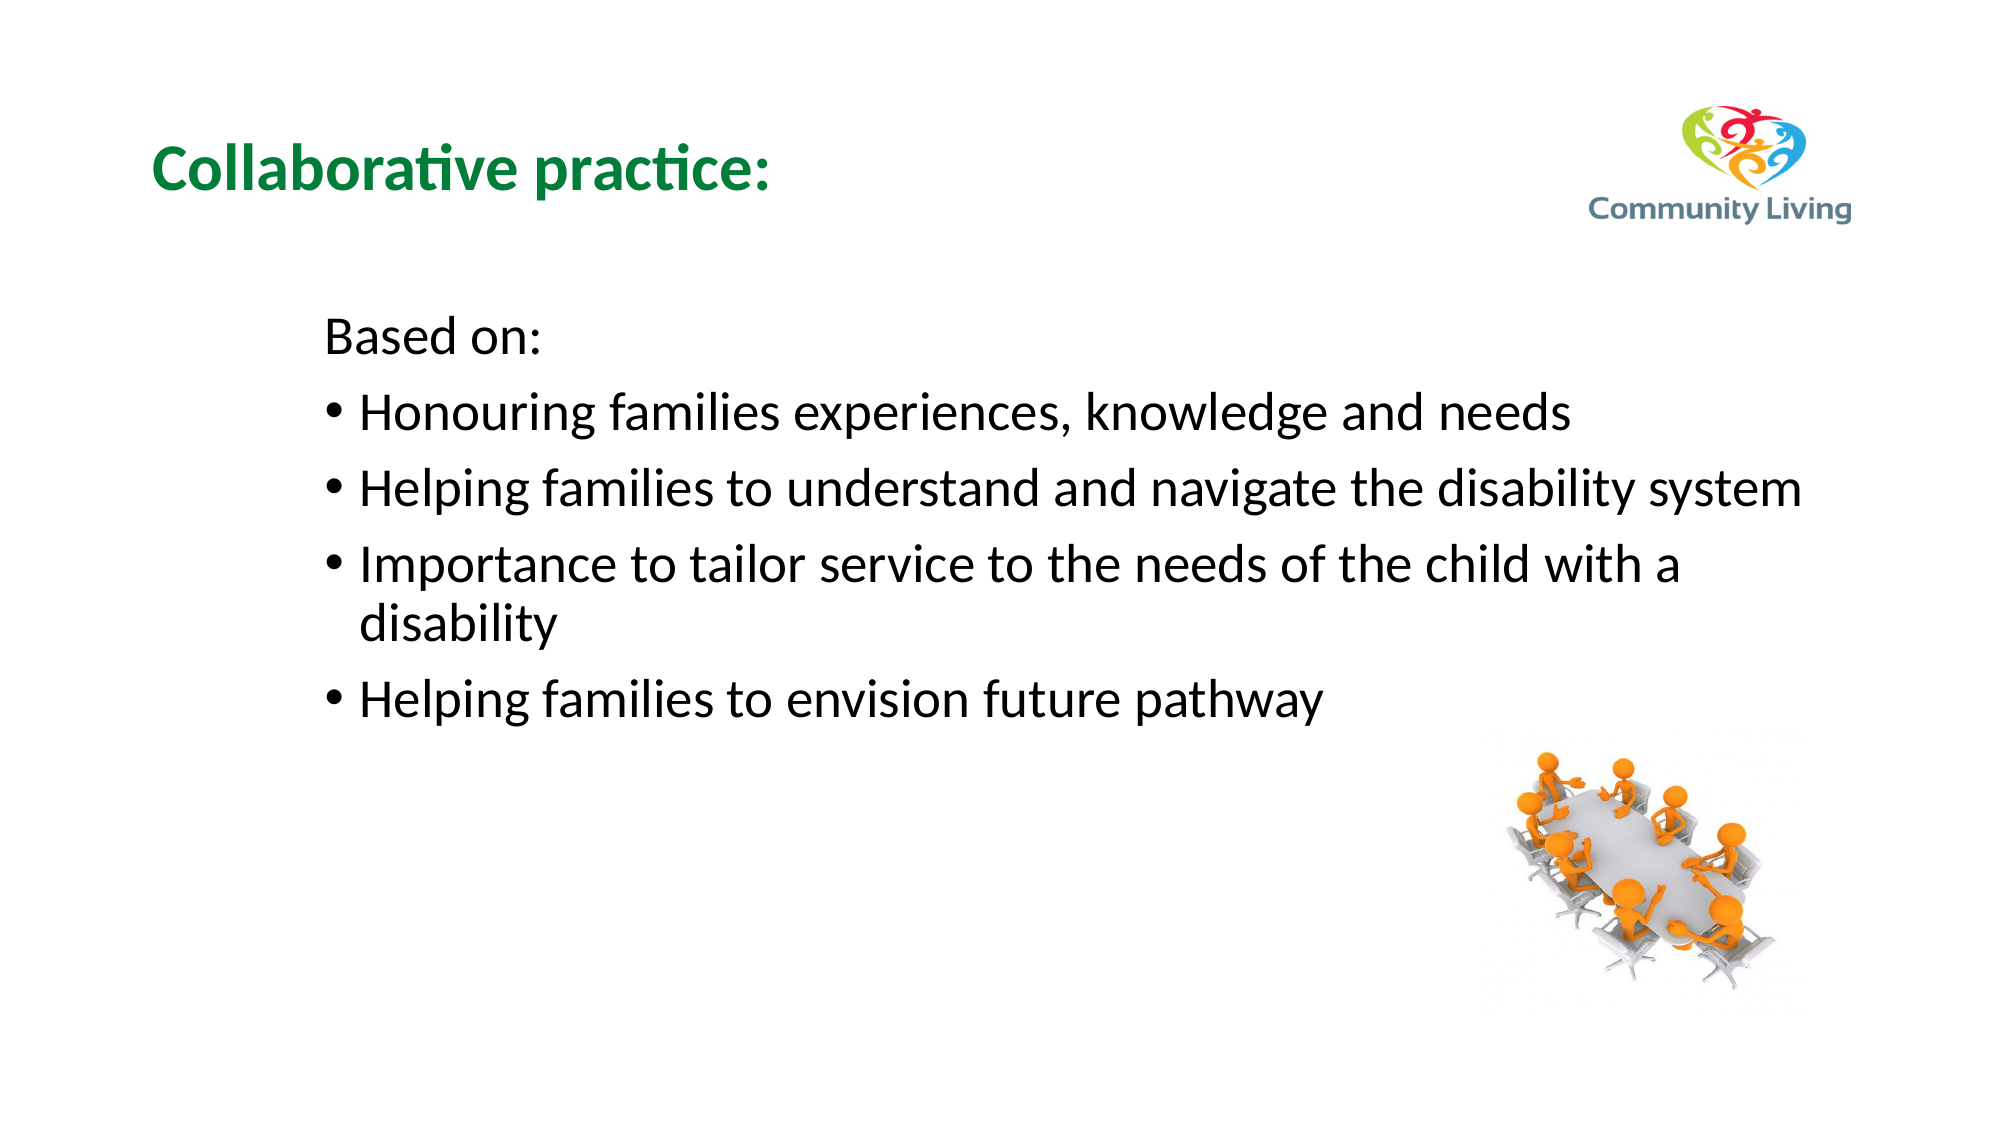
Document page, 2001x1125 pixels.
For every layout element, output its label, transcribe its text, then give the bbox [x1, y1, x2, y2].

title Collaborative practice: [137, 59, 1863, 278]
picture [1589, 106, 1851, 225]
picture [1483, 729, 1803, 1014]
list Based on: Honouring families experiences, knowledge and needs Helping families to understand and navigate the disability system Importance to tailor service to the needs of the child with a disability Helping families to envision future pathway [309, 299, 1863, 1014]
